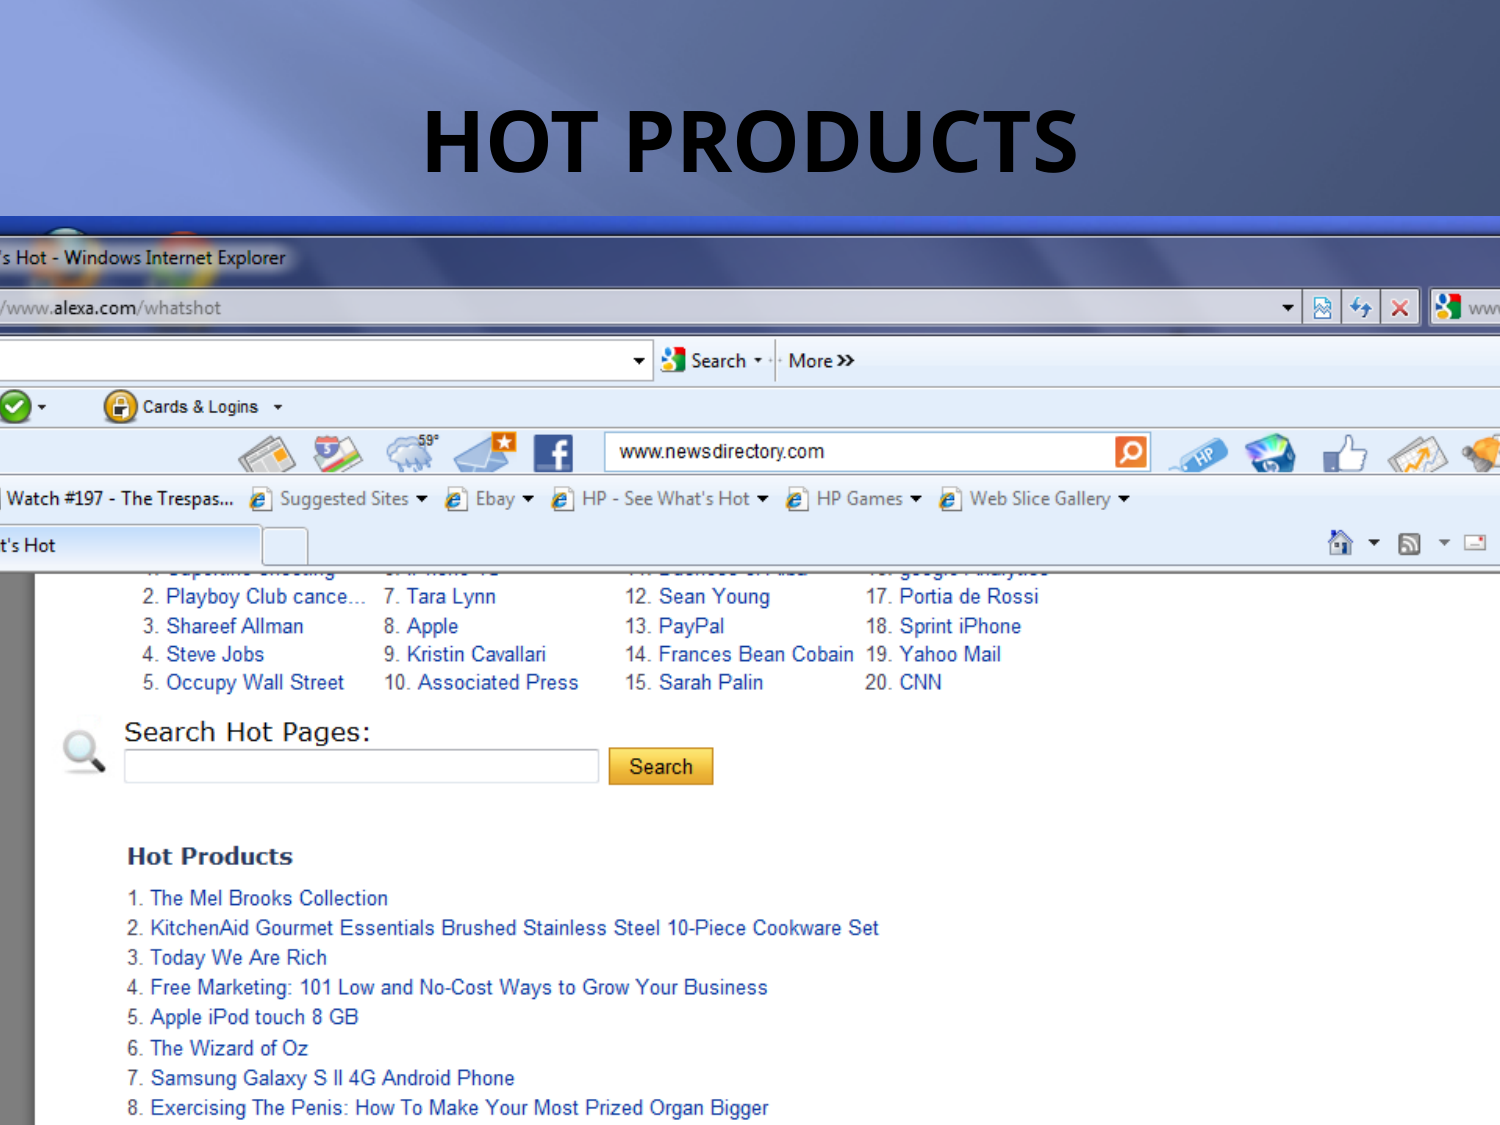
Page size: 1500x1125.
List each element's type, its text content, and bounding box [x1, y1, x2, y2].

title HOT PRODUCTS [75, 45, 1425, 216]
picture [0, 216, 1500, 1125]
